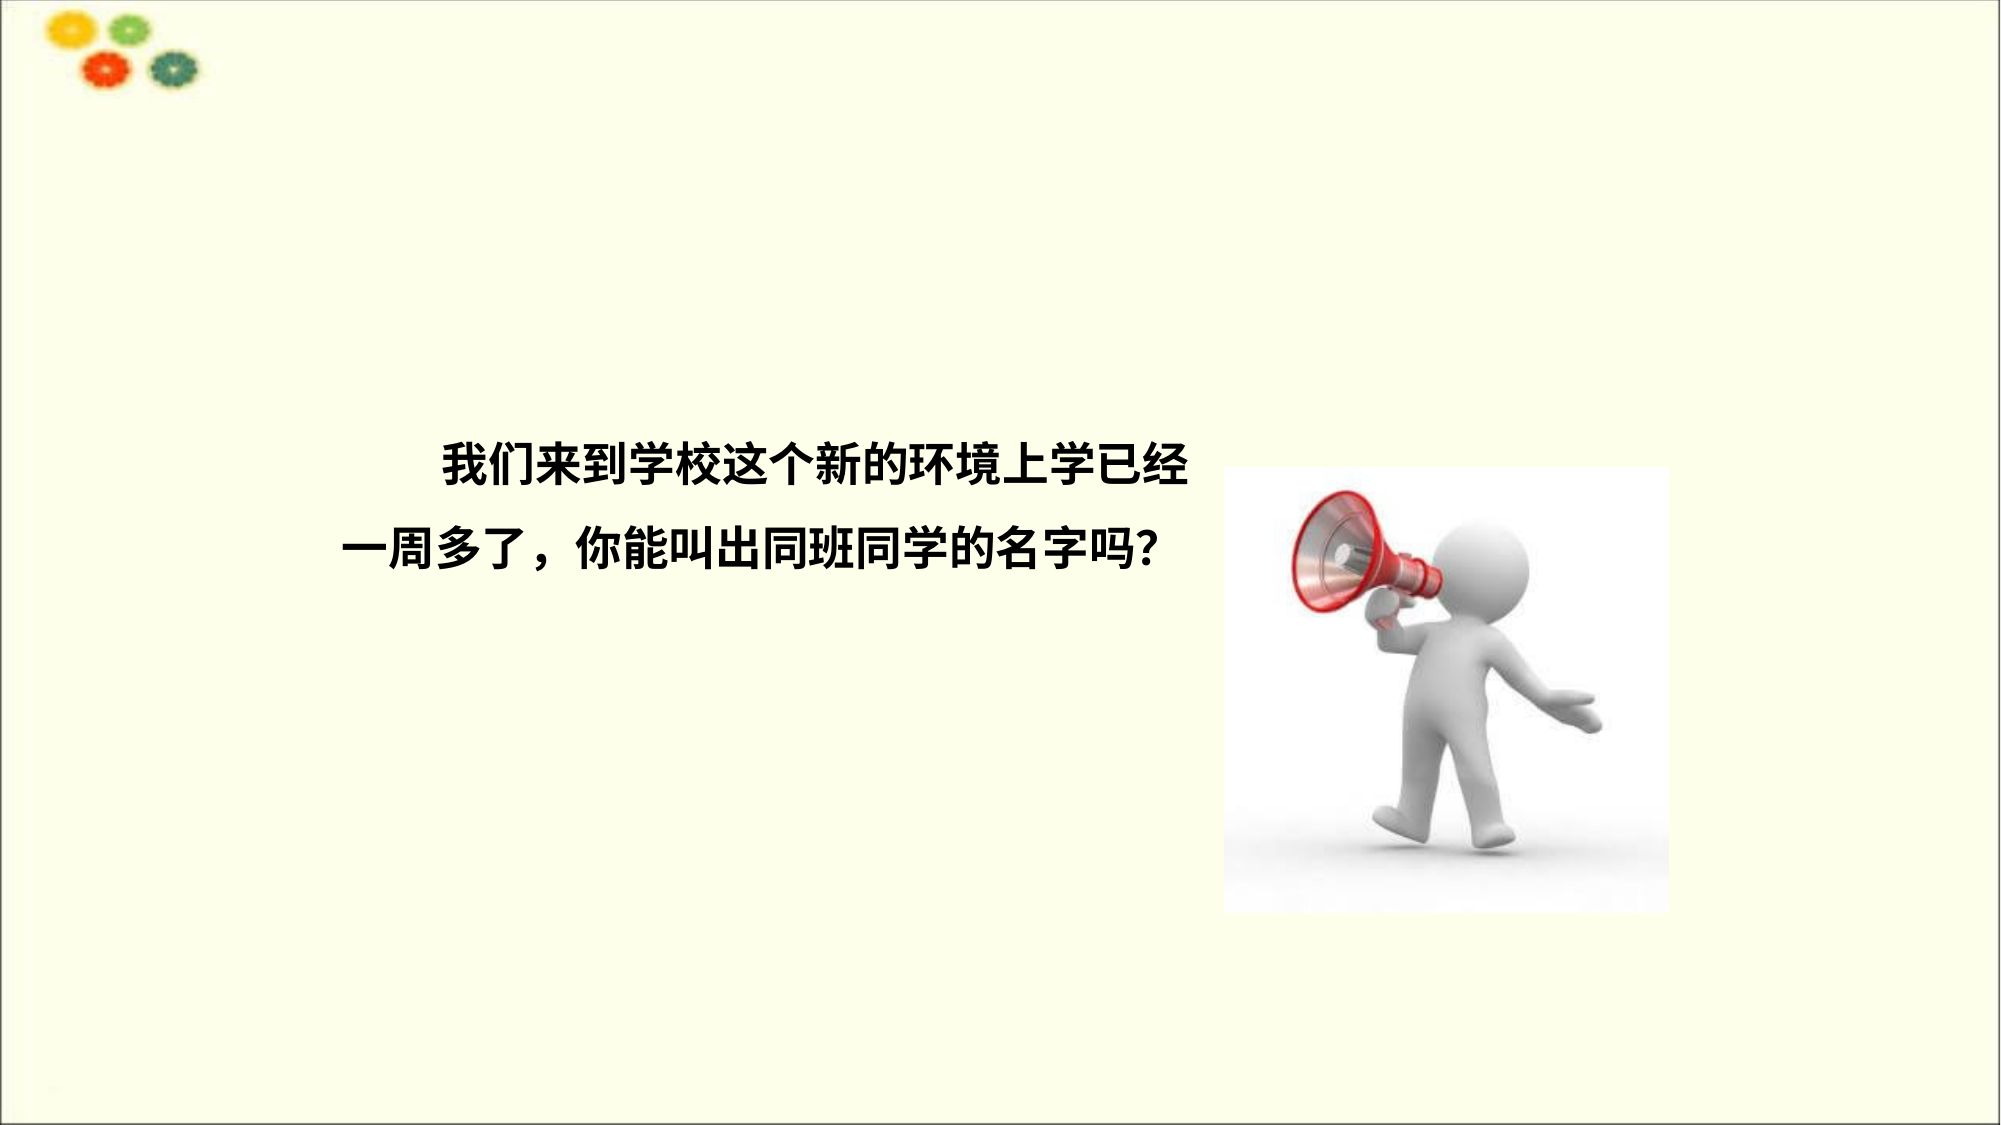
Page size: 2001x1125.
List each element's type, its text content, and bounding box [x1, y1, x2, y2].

picture [0, 0, 2001, 1125]
title 我们来到学校这个新的环境上学已经一周多了，你能叫出同班同学的名字吗？ [326, 397, 1213, 585]
